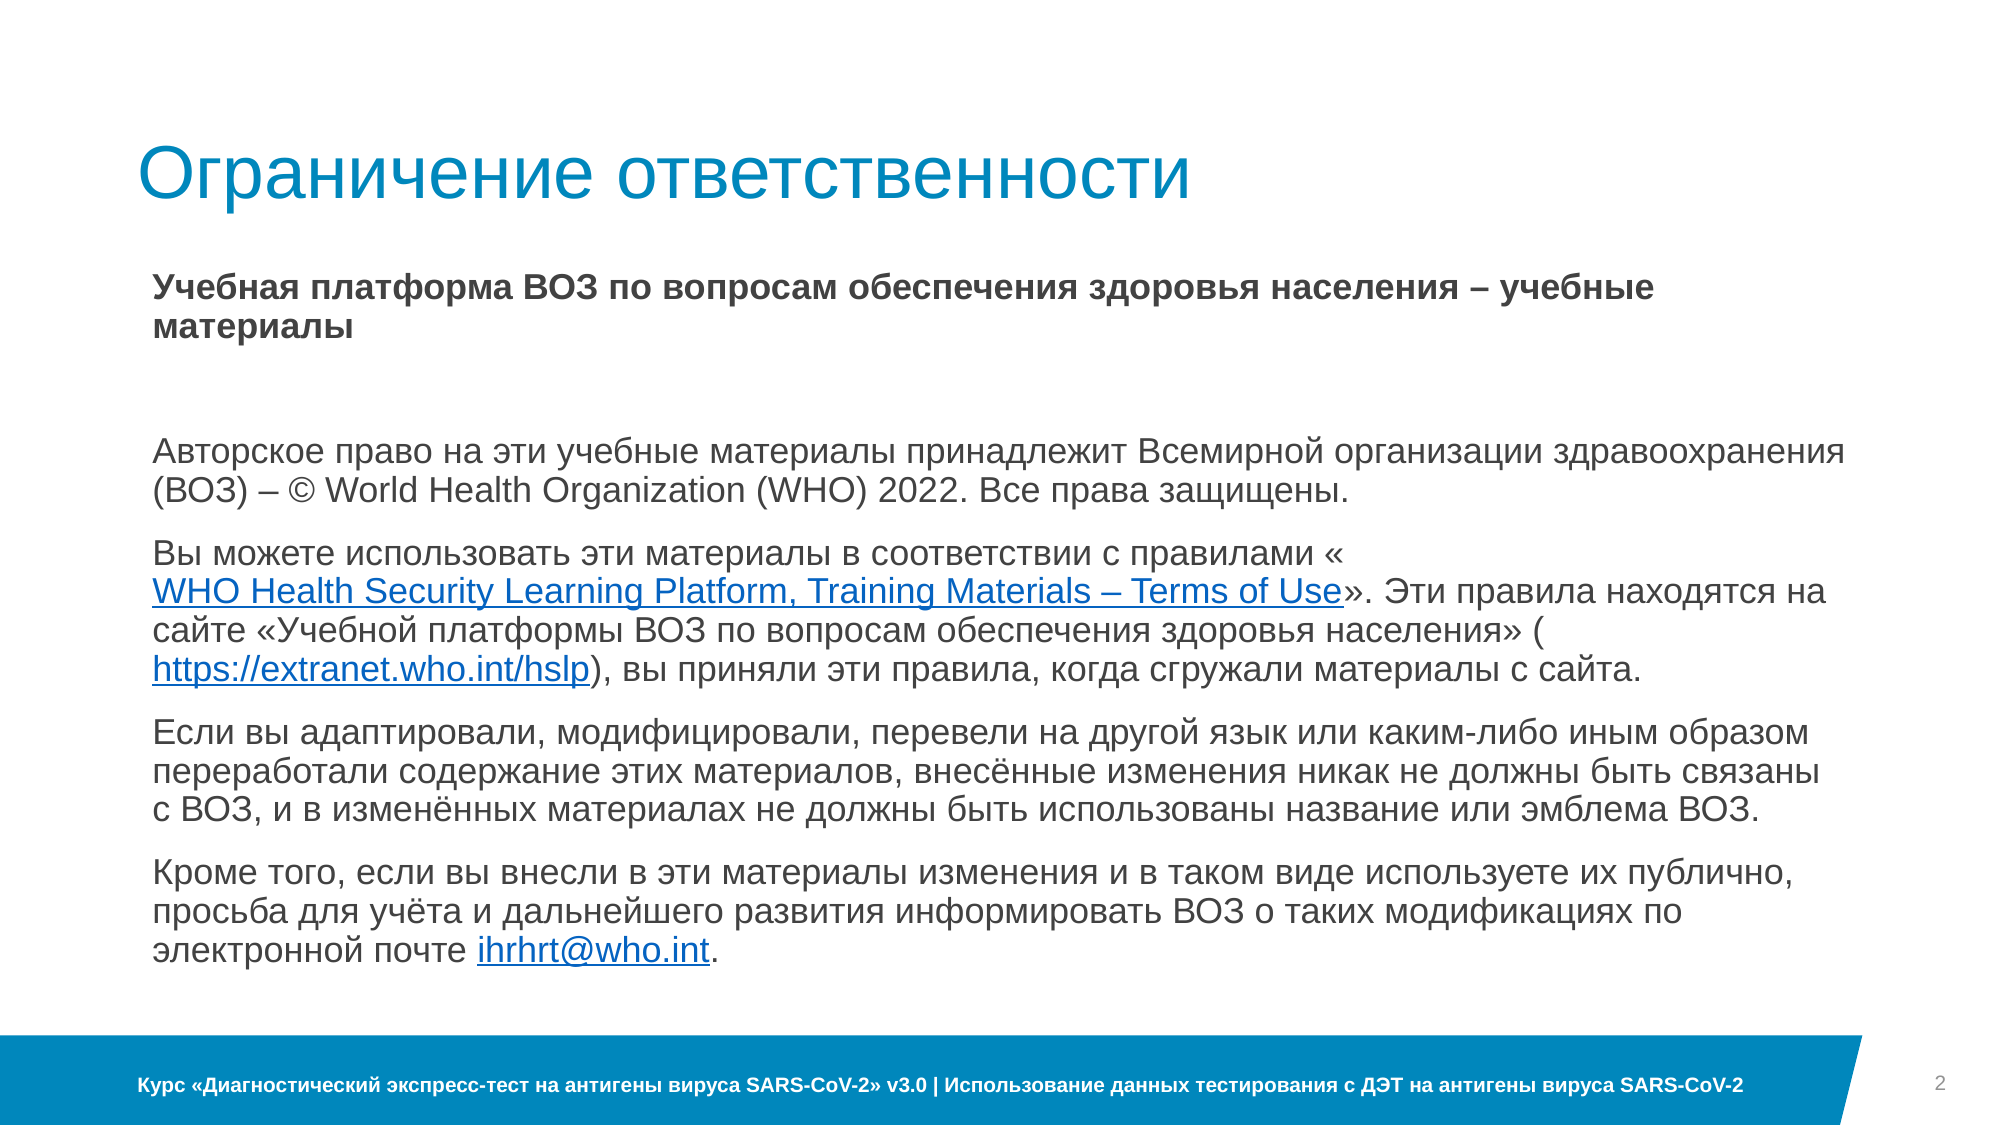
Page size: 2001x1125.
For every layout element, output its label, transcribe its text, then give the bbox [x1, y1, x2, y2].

footer Курс «Диагностический экспресс-тест на антигены вируса SARS-CoV-2» v3.0 | Использование данных тестирования с ДЭТ на антигены вируса SARS-CoV-2 [137, 1042, 1815, 1125]
slide_number 2 [1862, 1035, 1947, 1125]
list Учебная платформа ВОЗ по вопросам обеспечения здоровья населения – учебные материалы Авторское право на эти учебные материалы принадлежит Всемирной организации здравоохранения (ВОЗ) – © World Health Organization (WHO) 2022. Все права защищены. Вы можете использовать эти материалы в соответствии с правилами «WHO Health Security Learning Platform, Training Materials – Terms of Use». Эти правила находятся на сайте «Учебной платформы ВОЗ по вопросам обеспечения здоровья населения» (https://extranet.who.int/hslp), вы приняли эти правила, когда сгружали материалы с сайта. Если вы адаптировали, модифицировали, перевели на другой язык или каким-либо иным образом переработали содержание этих материалов, внесённые изменения никак не должны быть связаны с ВОЗ, и в изменённых материалах не должны быть использованы название или эмблема ВОЗ. Кроме того, если вы внесли в эти материалы изменения и в таком виде используете их публично, просьба для учёта и дальнейшего развития информировать ВОЗ о таких модификациях по электронной почте ihrhrt@who.int. [137, 260, 1863, 990]
title Ограничение ответственности [137, 59, 1863, 215]
